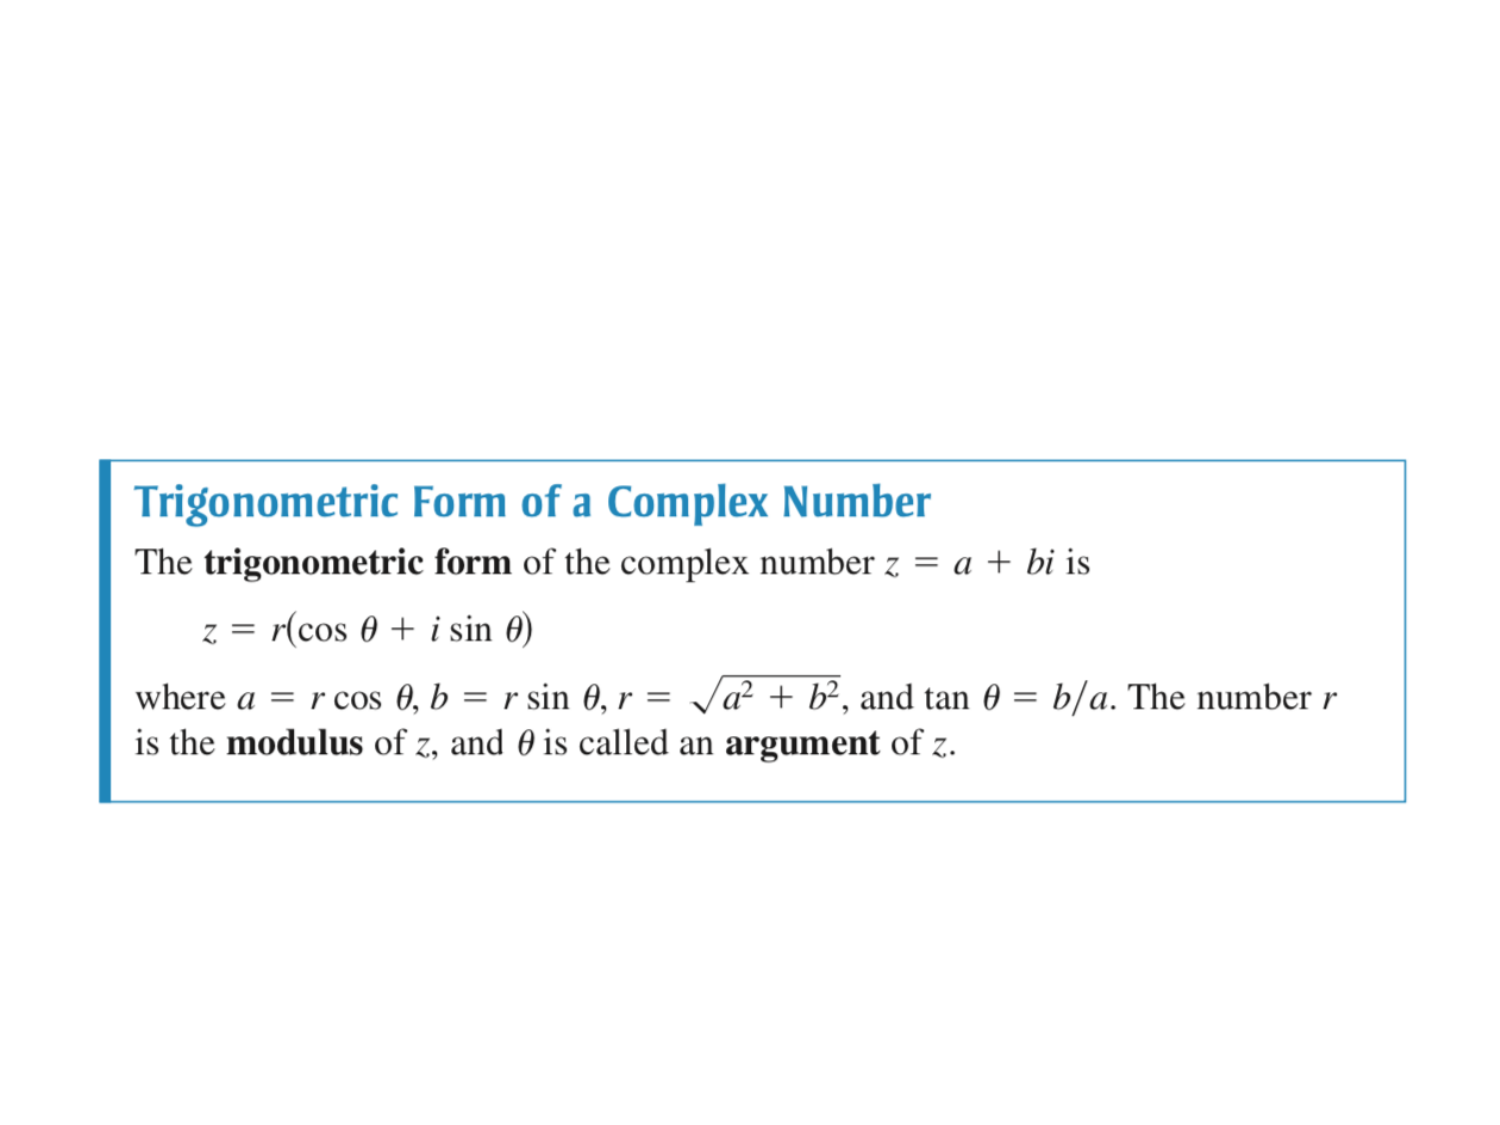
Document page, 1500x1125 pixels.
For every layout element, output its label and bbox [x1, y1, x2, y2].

list [74, 262, 1426, 1006]
